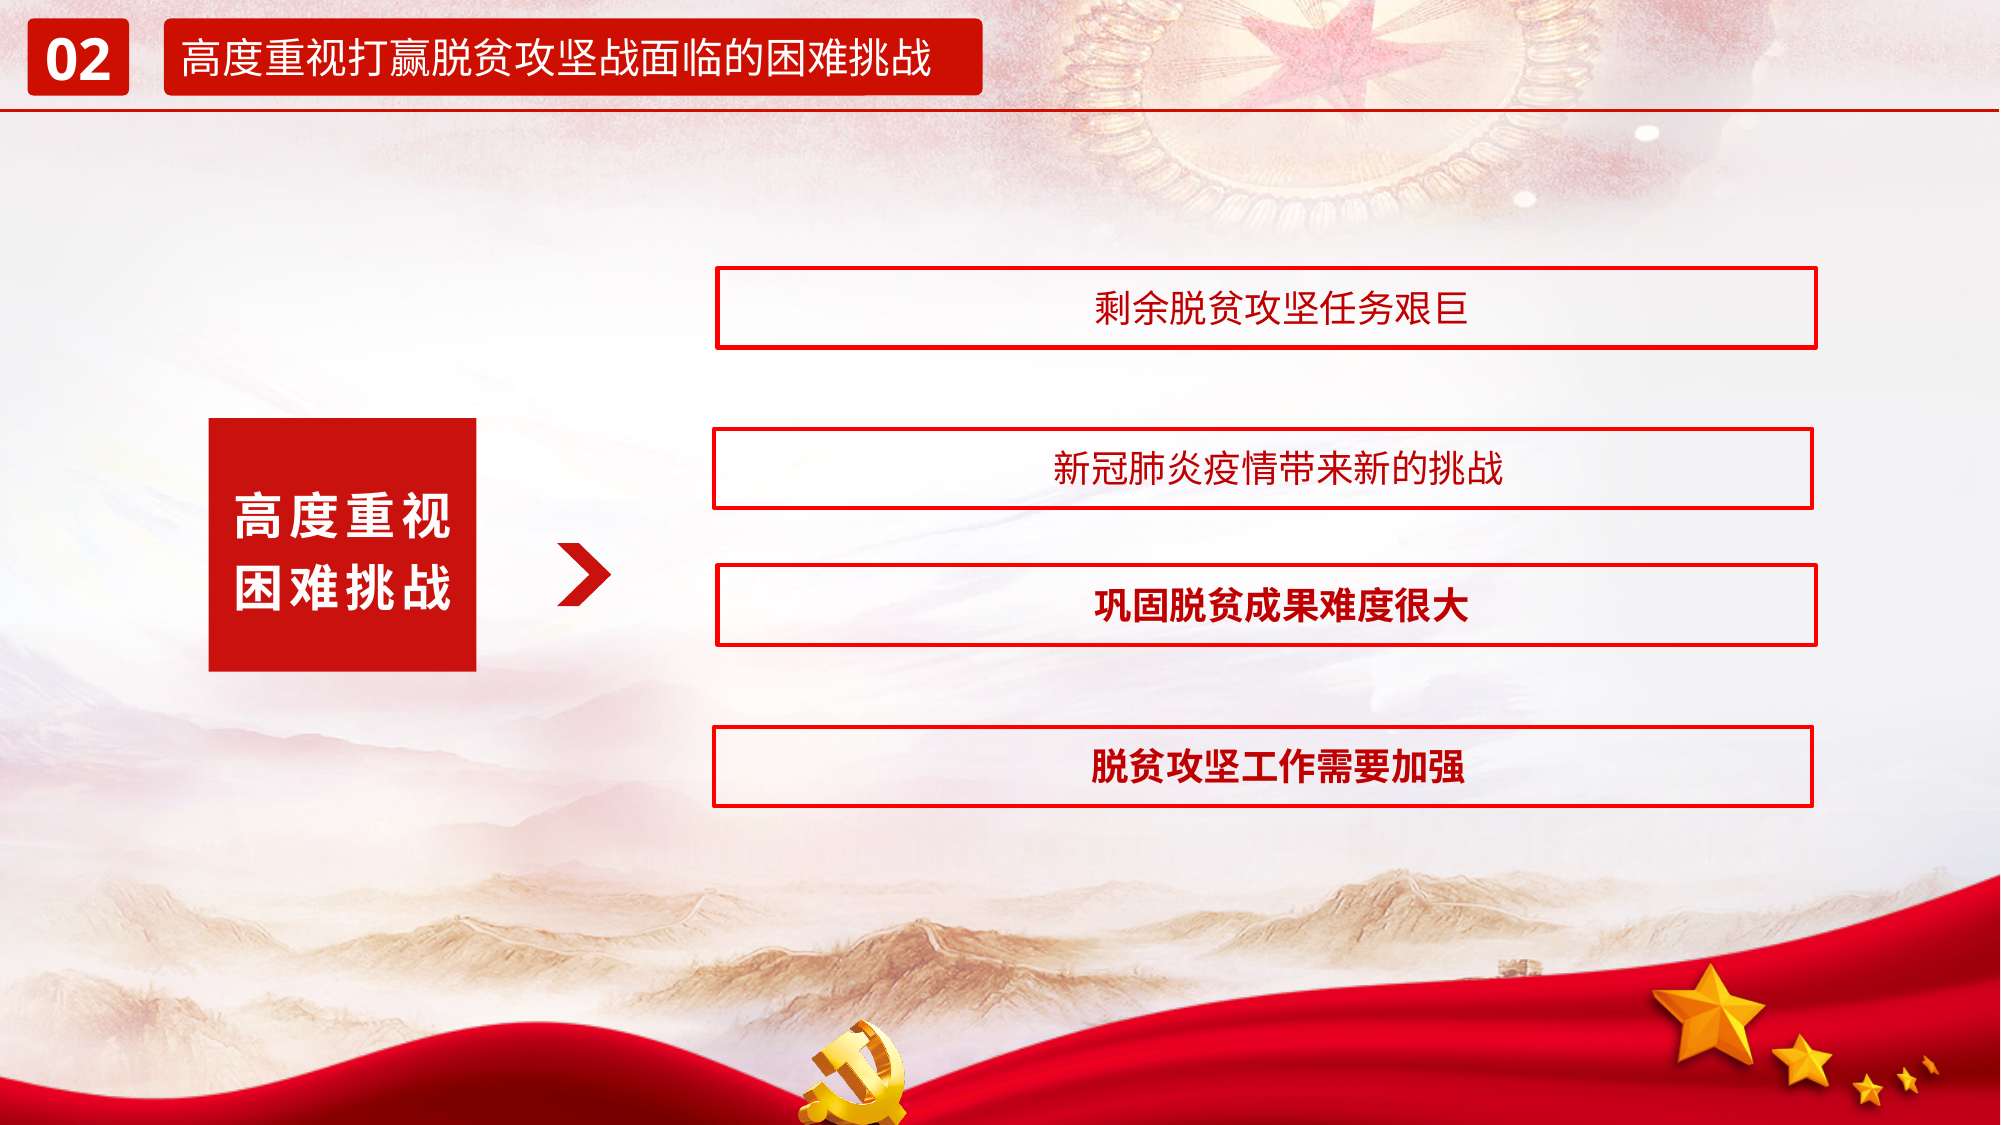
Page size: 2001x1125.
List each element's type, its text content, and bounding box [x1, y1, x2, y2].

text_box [714, 726, 1813, 807]
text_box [717, 267, 1816, 348]
picture [0, 0, 2001, 1125]
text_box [27, 18, 983, 96]
text_box 高度重视 困难挑战 [206, 416, 478, 674]
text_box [714, 428, 1813, 509]
text_box [555, 540, 614, 609]
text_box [717, 565, 1816, 645]
